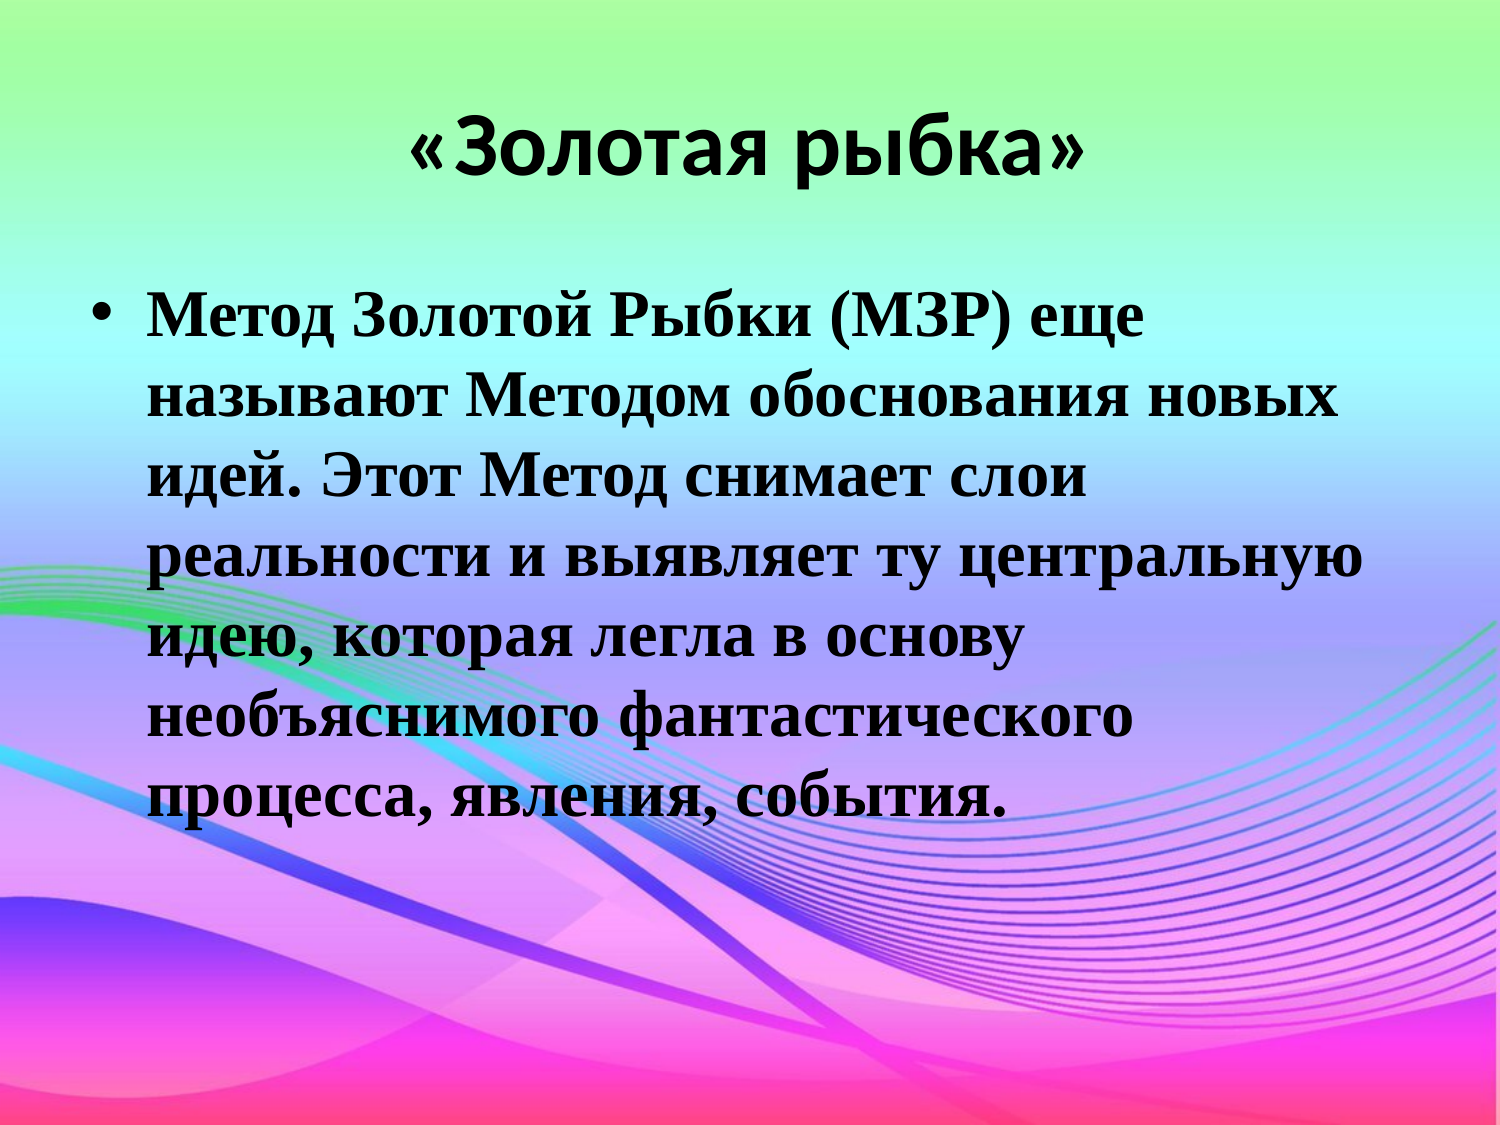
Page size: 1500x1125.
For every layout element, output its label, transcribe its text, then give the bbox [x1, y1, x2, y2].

picture [0, 0, 1500, 1125]
list Метод Золотой Рыбки (МЗР) еще называют Методом обоснования новых идей. Этот Метод снимает слои реальности и выявляет ту центральную идею, которая легла в основу необъяснимого фантастического процесса, явления, события. [75, 262, 1425, 1005]
title «Золотая рыбка» [75, 45, 1425, 233]
